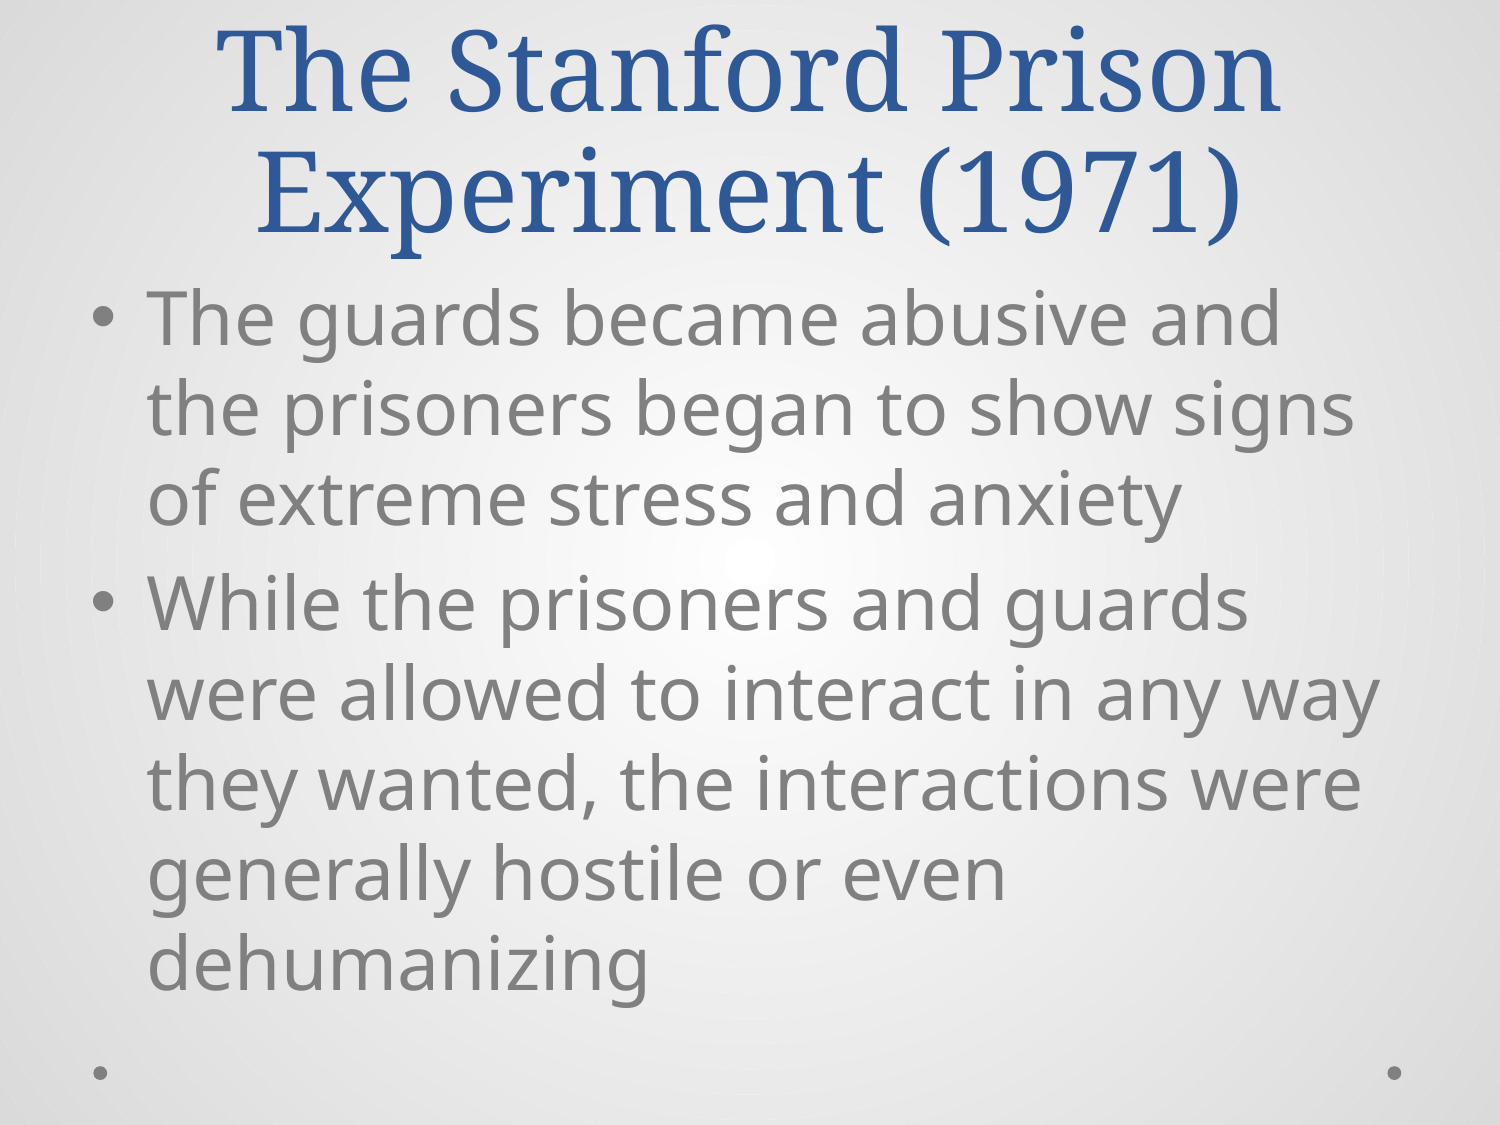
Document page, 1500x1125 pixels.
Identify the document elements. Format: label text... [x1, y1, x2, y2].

list The guards became abusive and the prisoners began to show signs of extreme stress and anxiety While the prisoners and guards were allowed to interact in any way they wanted, the interactions were generally hostile or even dehumanizing [75, 262, 1425, 1005]
title The Stanford Prison Experiment (1971) [75, 0, 1425, 262]
